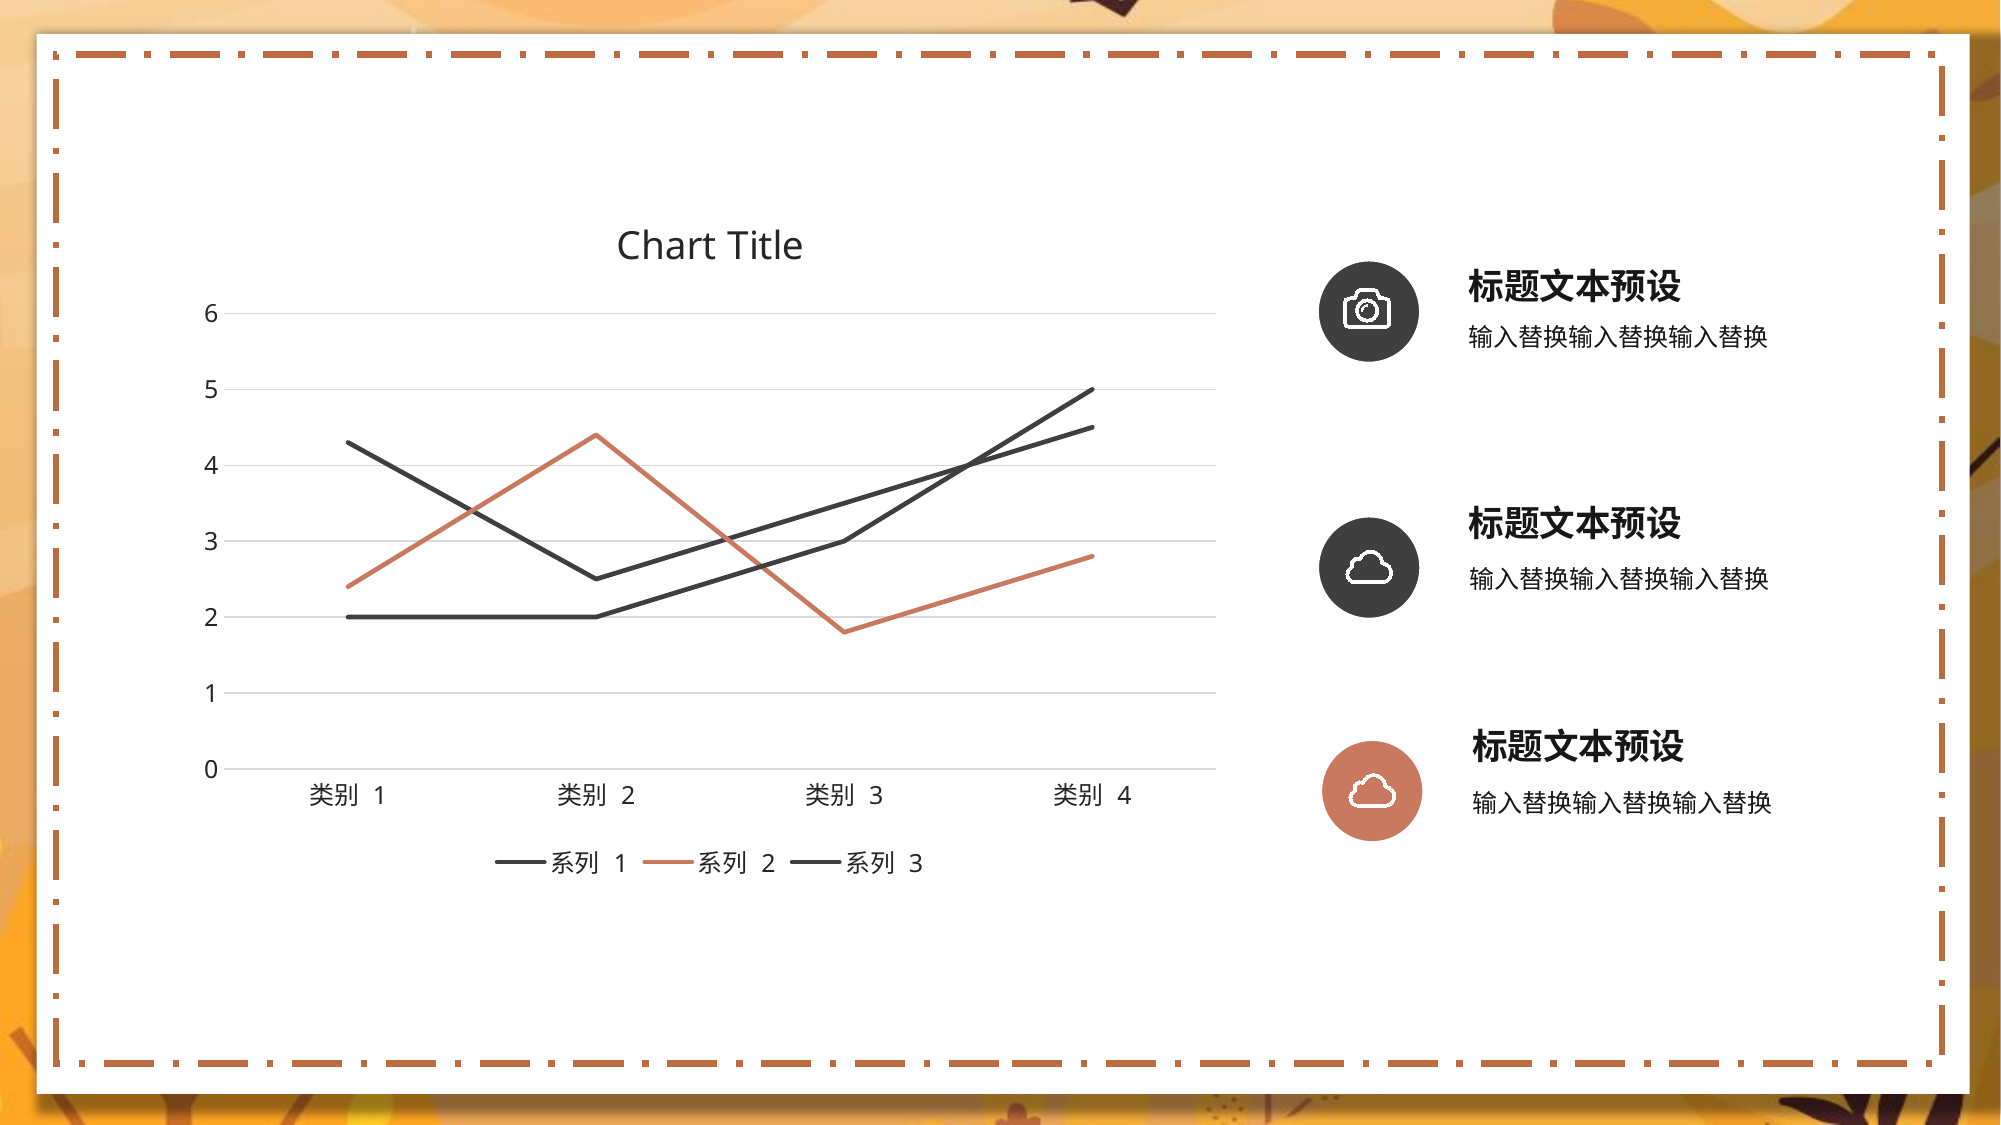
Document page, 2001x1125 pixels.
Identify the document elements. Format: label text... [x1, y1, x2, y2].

text_box 标题文本预设 [1457, 716, 1818, 775]
text_box 输入替换输入替换输入替换 [1454, 308, 1871, 400]
text_box 标题文本预设 [1454, 256, 1815, 315]
chart [182, 183, 1238, 887]
text_box [1320, 738, 1425, 844]
text_box 输入替换输入替换输入替换 [1454, 550, 1871, 642]
picture [0, 0, 2000, 1125]
text_box [1348, 773, 1396, 808]
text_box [1343, 288, 1391, 329]
text_box [1316, 259, 1422, 364]
text_box [1317, 515, 1422, 620]
text_box 标题文本预设 [1454, 492, 1815, 551]
text_box 输入替换输入替换输入替换 [1457, 773, 1874, 866]
text_box [1345, 550, 1393, 584]
